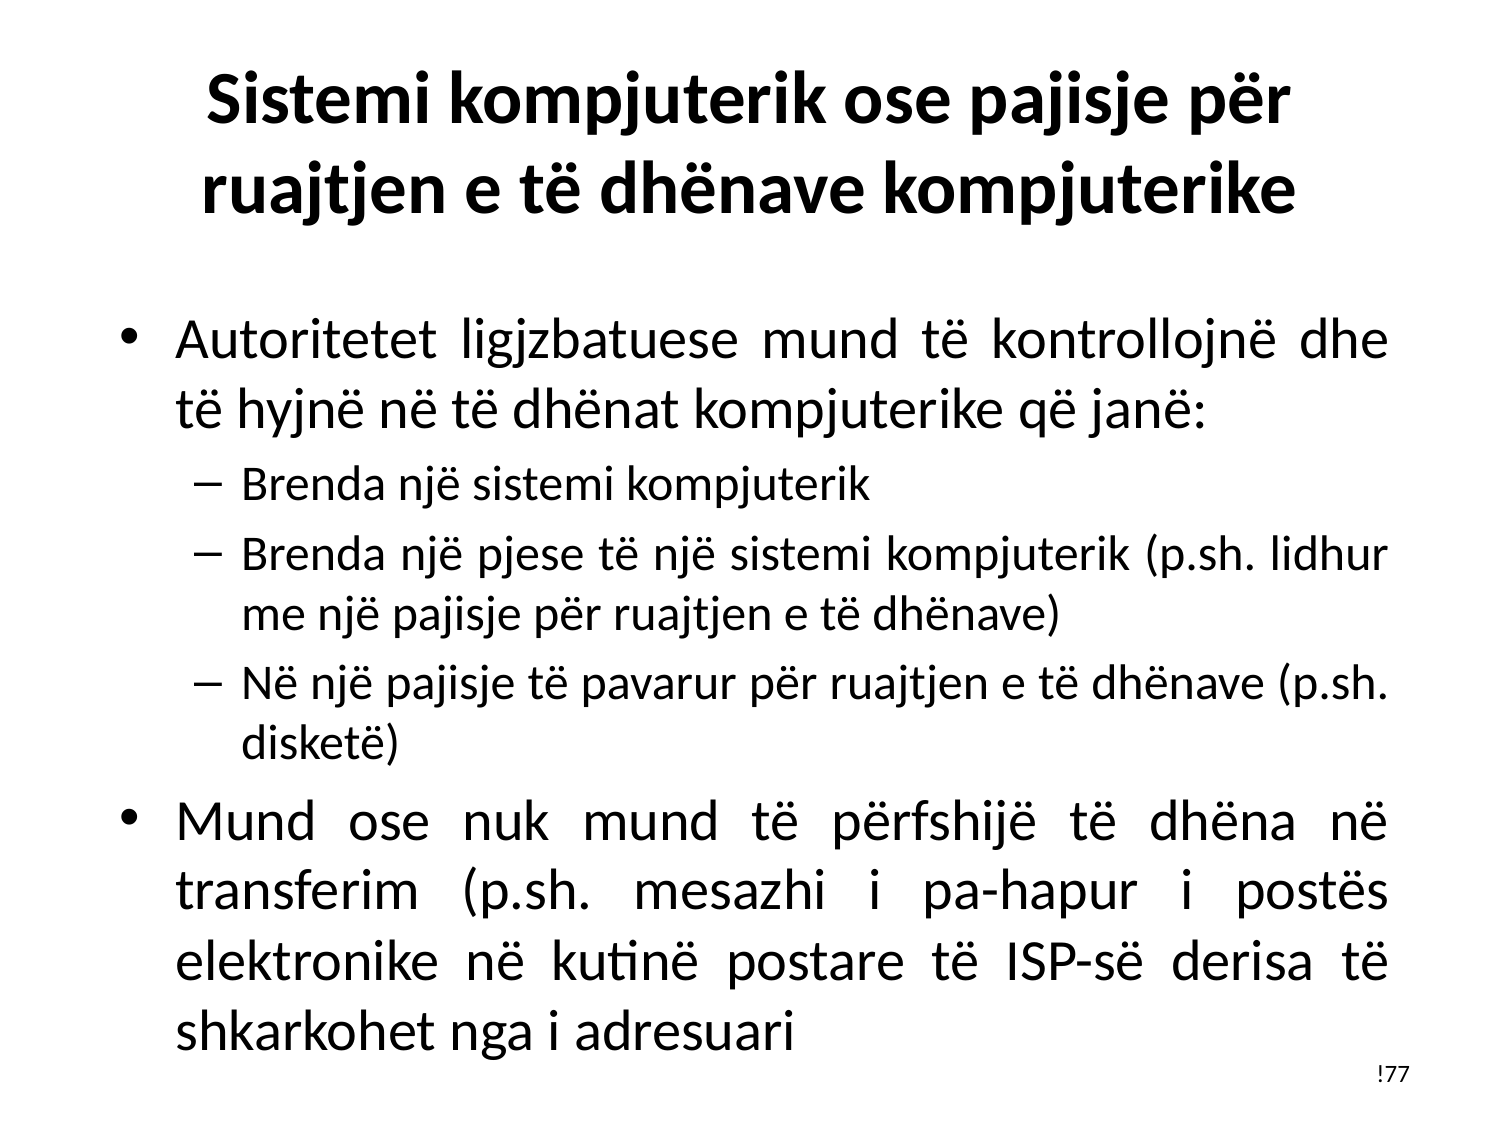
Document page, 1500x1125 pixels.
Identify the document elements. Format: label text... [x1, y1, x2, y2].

list Autoritetet ligjzbatuese mund të kontrollojnë dhe të hyjnë në të dhënat kompjuterike që janë: Brenda një sistemi kompjuterik Brenda një pjese të një sistemi kompjuterik (p.sh. lidhur me një pajisje për ruajtjen e të dhënave) Në një pajisje të pavarur për ruajtjen e të dhënave (p.sh. disketë) Mund ose nuk mund të përfshijë të dhëna në transferim (p.sh. mesazhi i pa-hapur i postës elektronike në kutinë postare të ISP-së derisa të shkarkohet nga i adresuari [103, 292, 1406, 1076]
title Sistemi kompjuterik ose pajisje për ruajtjen e të dhënave kompjuterike [74, 44, 1426, 233]
slide_number !77 [1074, 1042, 1425, 1103]
